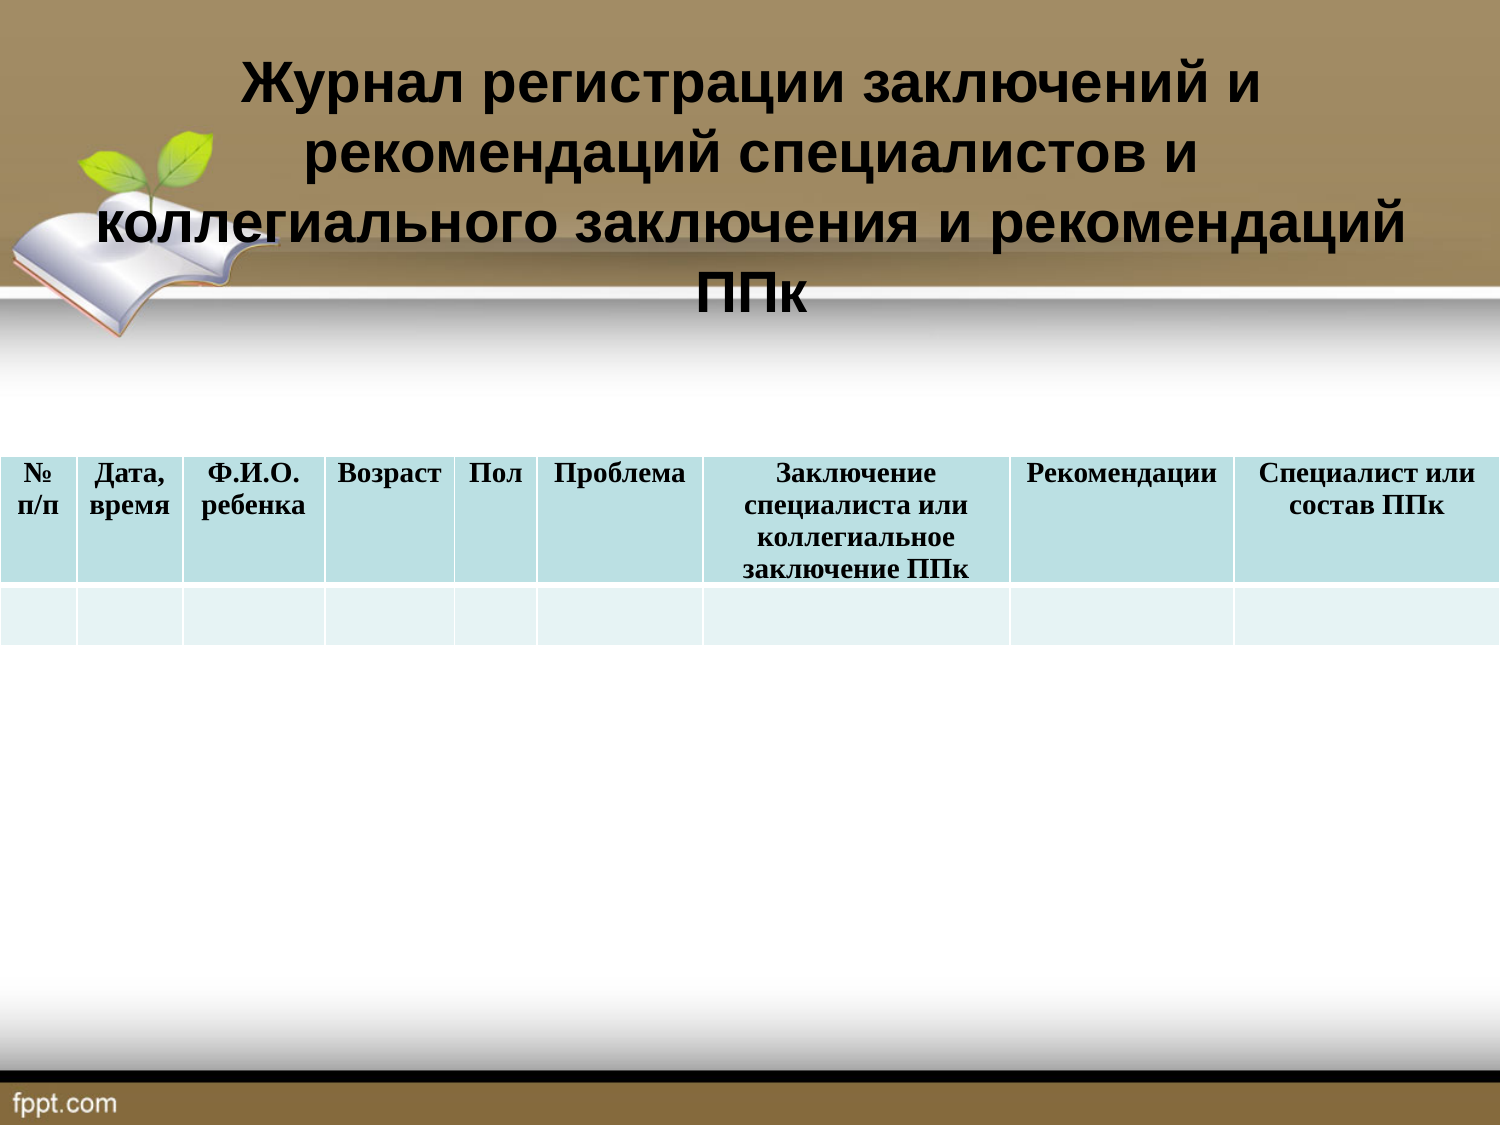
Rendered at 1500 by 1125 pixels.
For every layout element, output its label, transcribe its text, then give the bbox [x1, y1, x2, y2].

picture [0, 0, 1500, 455]
table_header Ф.И.О. ребенка [184, 457, 324, 582]
table_header Проблема [538, 457, 702, 582]
table_header Пол [455, 457, 536, 582]
table_cell [1, 588, 76, 645]
table_cell [326, 588, 454, 645]
title Журнал регистрации заключений и рекомендаций специалистов и коллегиального заключения и рекомендаций ППк [76, 89, 1427, 278]
table_cell [1011, 588, 1233, 645]
table_cell [78, 588, 182, 645]
table_cell [184, 588, 324, 645]
table_header Рекомендации [1011, 457, 1233, 582]
table_cell [538, 588, 702, 645]
table_header Возраст [326, 457, 454, 582]
table_header Дата, время [78, 457, 182, 582]
table_cell [704, 588, 1009, 645]
table_cell [455, 588, 536, 645]
picture [0, 647, 1500, 1125]
table_cell [1235, 588, 1499, 645]
table_header № п/п [1, 457, 76, 582]
table_header Заключение специалиста или коллегиальное заключение ППк [704, 457, 1009, 582]
table_header Специалист или состав ППк [1235, 457, 1499, 582]
